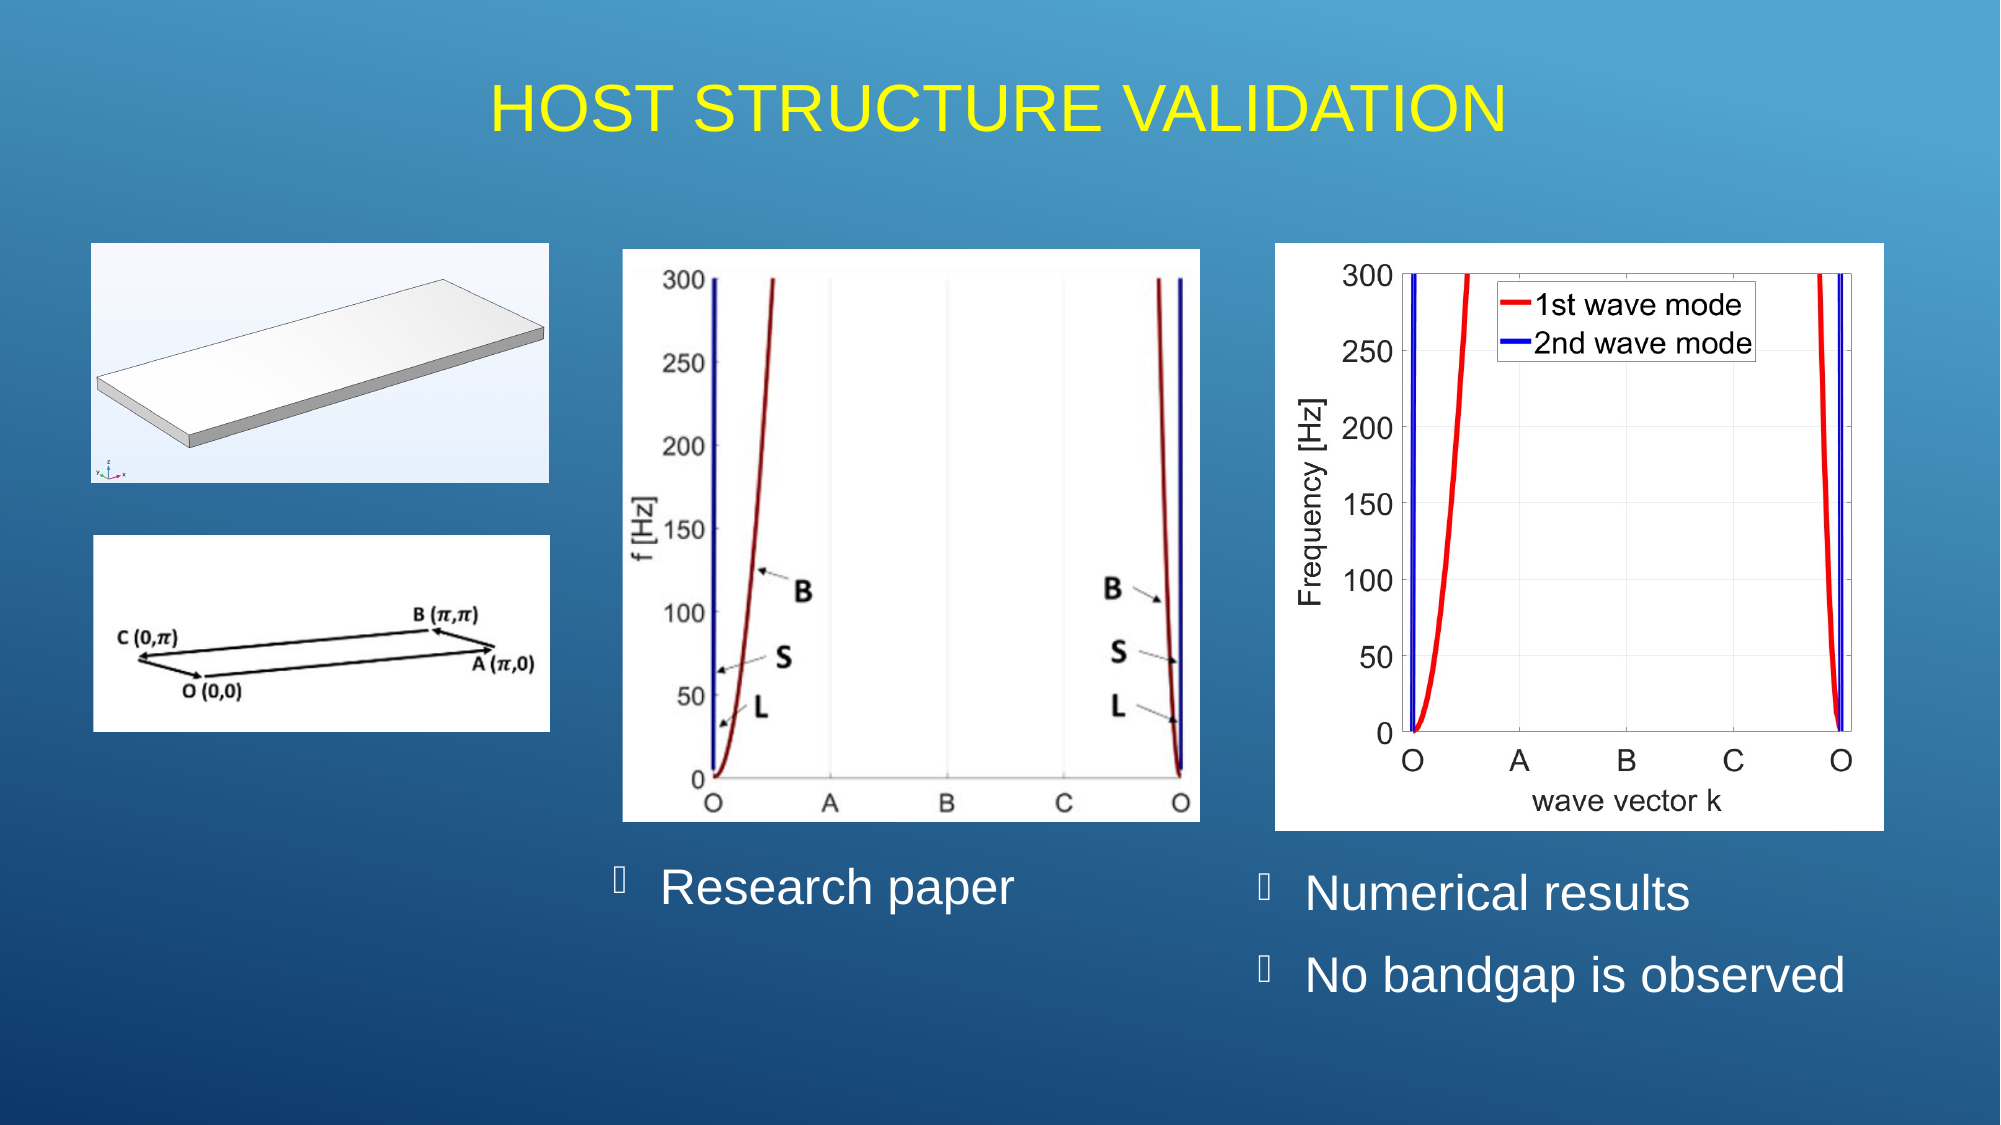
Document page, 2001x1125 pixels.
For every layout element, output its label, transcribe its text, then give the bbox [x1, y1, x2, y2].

picture [91, 242, 549, 483]
text_box Numerical results No bandgap is observed [1242, 819, 1884, 1044]
picture [1275, 242, 1884, 831]
picture [622, 248, 1201, 822]
text_box Research paper [597, 819, 1081, 950]
picture [93, 535, 551, 732]
title Host structure validation [469, 29, 1531, 180]
